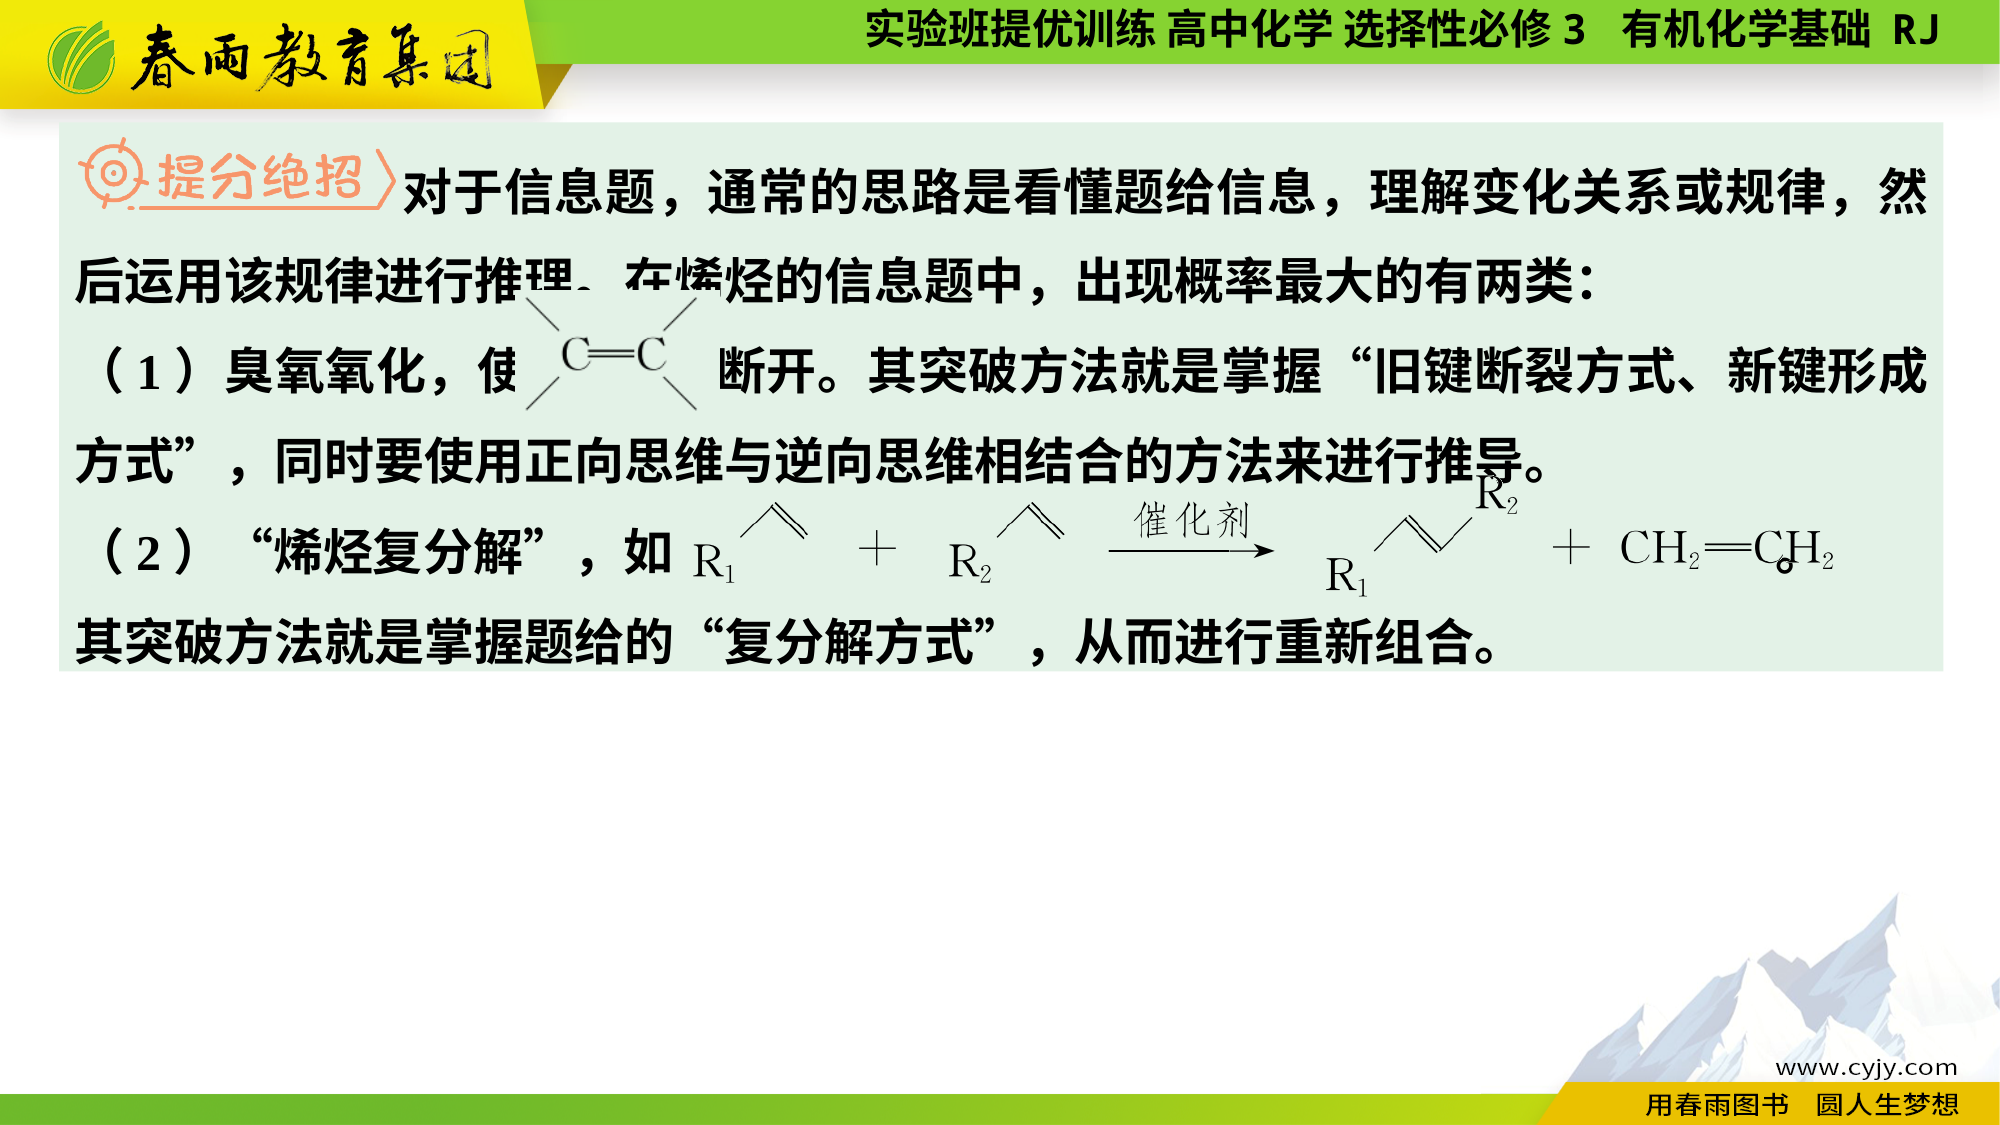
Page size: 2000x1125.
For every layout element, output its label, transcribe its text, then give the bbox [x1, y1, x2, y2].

picture [0, 0, 2000, 1125]
list 对于信息题，通常的思路是看懂题给信息，理解变化关系或规律，然后运用该规律进行推理。在烯烃的信息题中，出现概率最大的有两类： （1）臭氧氧化，使 断开。其突破方法就是掌握“旧键断裂方式、新键形成方式”，同时要使用正向思维与逆向思维相结合的方法来进行推导。 （2）“烯烃复分解”，如 。 其突破方法就是掌握题给的“复分解方式”，从而进行重新组合。 [59, 122, 1944, 672]
